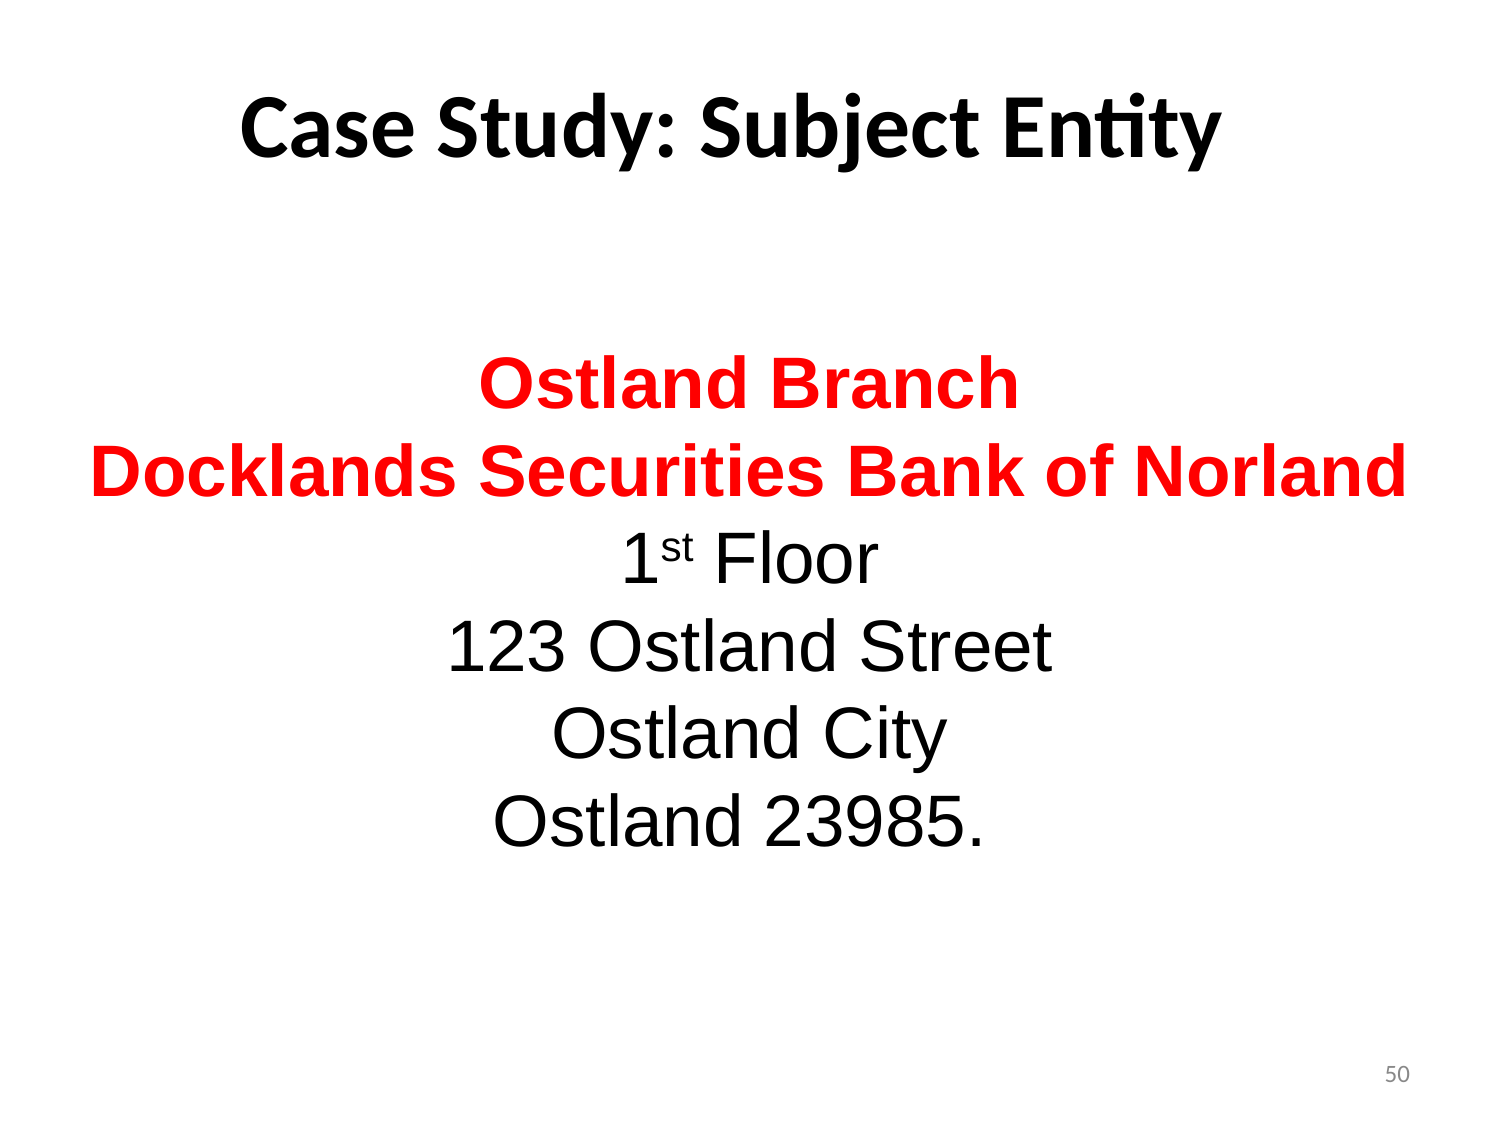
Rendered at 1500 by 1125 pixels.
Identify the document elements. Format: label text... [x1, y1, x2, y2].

text_box Ostland Branch Docklands Securities Bank of Norland 1st Floor 123 Ostland Street Ostland City Ostland 23985. [0, 328, 1500, 869]
title Case Study: Subject Entity [57, 27, 1408, 216]
slide_number 50 [1074, 1042, 1425, 1103]
